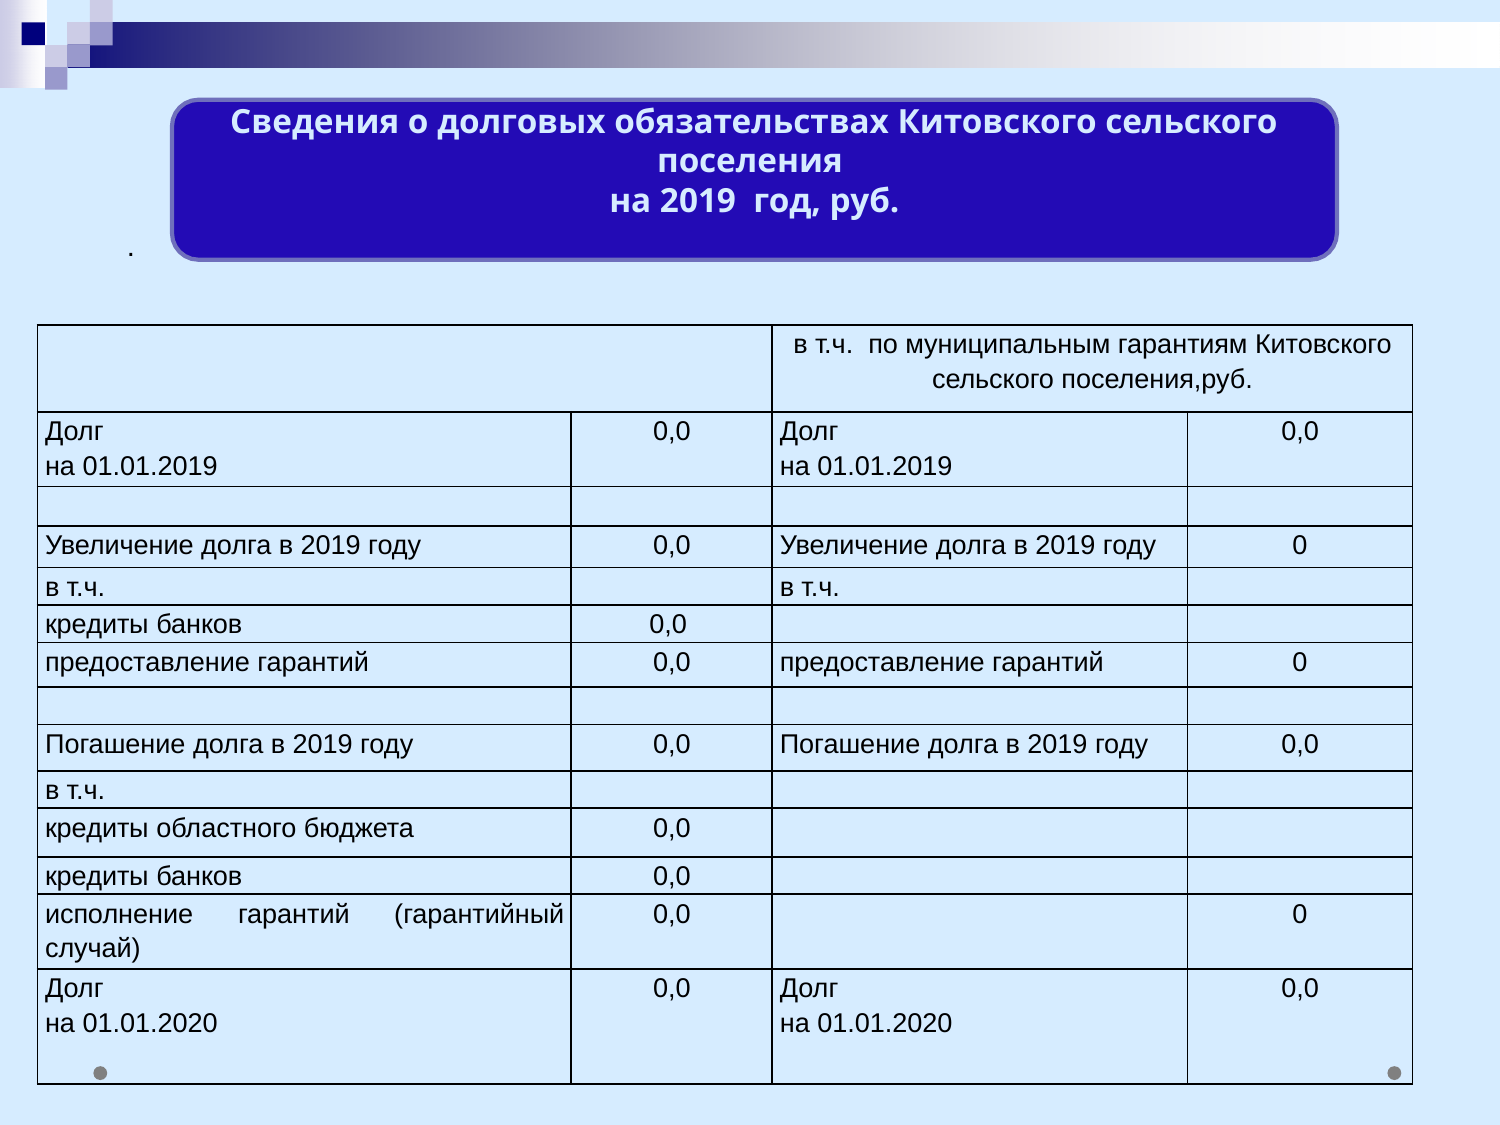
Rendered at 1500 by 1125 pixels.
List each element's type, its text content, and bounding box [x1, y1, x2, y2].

table_cell исполнение гарантий (гарантийный случай) [38, 895, 570, 968]
table_cell 0,0 [572, 527, 771, 567]
text_box [67, 22, 89, 44]
text_box [171, 99, 1337, 224]
table_cell Долг на 01.01.2020 [38, 970, 570, 1083]
text_box [21, 22, 45, 46]
table_cell 0,0 [572, 858, 771, 893]
table_cell [1188, 809, 1412, 856]
table_cell [773, 772, 1187, 807]
table_cell 0,0 [572, 725, 771, 770]
table_cell предоставление гарантий [773, 643, 1187, 686]
table_cell [1188, 858, 1412, 893]
table_cell Погашение долга в 2019 году [773, 725, 1187, 770]
table_cell [773, 809, 1187, 856]
table_cell в т.ч. [38, 568, 570, 604]
table_cell Увеличение долга в 2019 году [773, 527, 1187, 567]
table_cell Погашение долга в 2019 году [38, 725, 570, 770]
table_header в т.ч. по муниципальным гарантиям Китовского сельского поселения,руб. [773, 326, 1412, 411]
text_box [90, 22, 1500, 68]
text_box [196, 40, 1325, 84]
table_cell 0,0 [572, 895, 771, 968]
table_cell [1188, 568, 1412, 604]
table_cell 0,0 [572, 970, 771, 1083]
table_cell 0 [1188, 895, 1412, 968]
text_box [89, 22, 113, 46]
table_cell 0,0 [572, 413, 771, 486]
table_cell 0,0 [572, 606, 771, 642]
text_box [67, 44, 90, 68]
table_cell 0,0 [572, 643, 771, 686]
table_cell [773, 487, 1187, 525]
text_box [45, 67, 68, 90]
table_cell кредиты банков [38, 858, 570, 893]
table_cell кредиты областного бюджета [38, 809, 570, 856]
table_cell [38, 688, 570, 724]
table_cell [572, 487, 771, 525]
table_cell 0,0 [1188, 970, 1412, 1083]
table_cell [572, 568, 771, 604]
table_cell 0 [1188, 527, 1412, 567]
table_cell [773, 688, 1187, 724]
table_cell в т.ч. [773, 568, 1187, 604]
table_cell 0 [1188, 643, 1412, 686]
table_cell [1188, 606, 1412, 642]
table_cell Долг на 01.01.2019 [38, 413, 570, 486]
table_cell Увеличение долга в 2019 году [38, 527, 570, 567]
table_cell [773, 606, 1187, 642]
table_cell [38, 487, 570, 525]
text_box [45, 45, 67, 67]
text_box [89, 0, 113, 22]
table_cell 0,0 [572, 809, 771, 856]
table_cell Долг на 01.01.2020 [773, 970, 1187, 1083]
table_cell 0,0 [1188, 725, 1412, 770]
table_cell в т.ч. [38, 772, 570, 807]
text_box . [125, 224, 1470, 263]
text_box [0, 0, 47, 88]
table_cell кредиты банков [38, 606, 570, 642]
table_cell предоставление гарантий [38, 643, 570, 686]
table_cell 0,0 [1188, 413, 1412, 486]
table_cell [1188, 688, 1412, 724]
table_cell Долг на 01.01.2019 [773, 413, 1187, 486]
table_header [38, 326, 771, 411]
table_cell [572, 772, 771, 807]
table_cell [773, 858, 1187, 893]
table_cell [572, 688, 771, 724]
table_cell [773, 895, 1187, 968]
table_cell [1188, 772, 1412, 807]
table_cell [1188, 487, 1412, 525]
